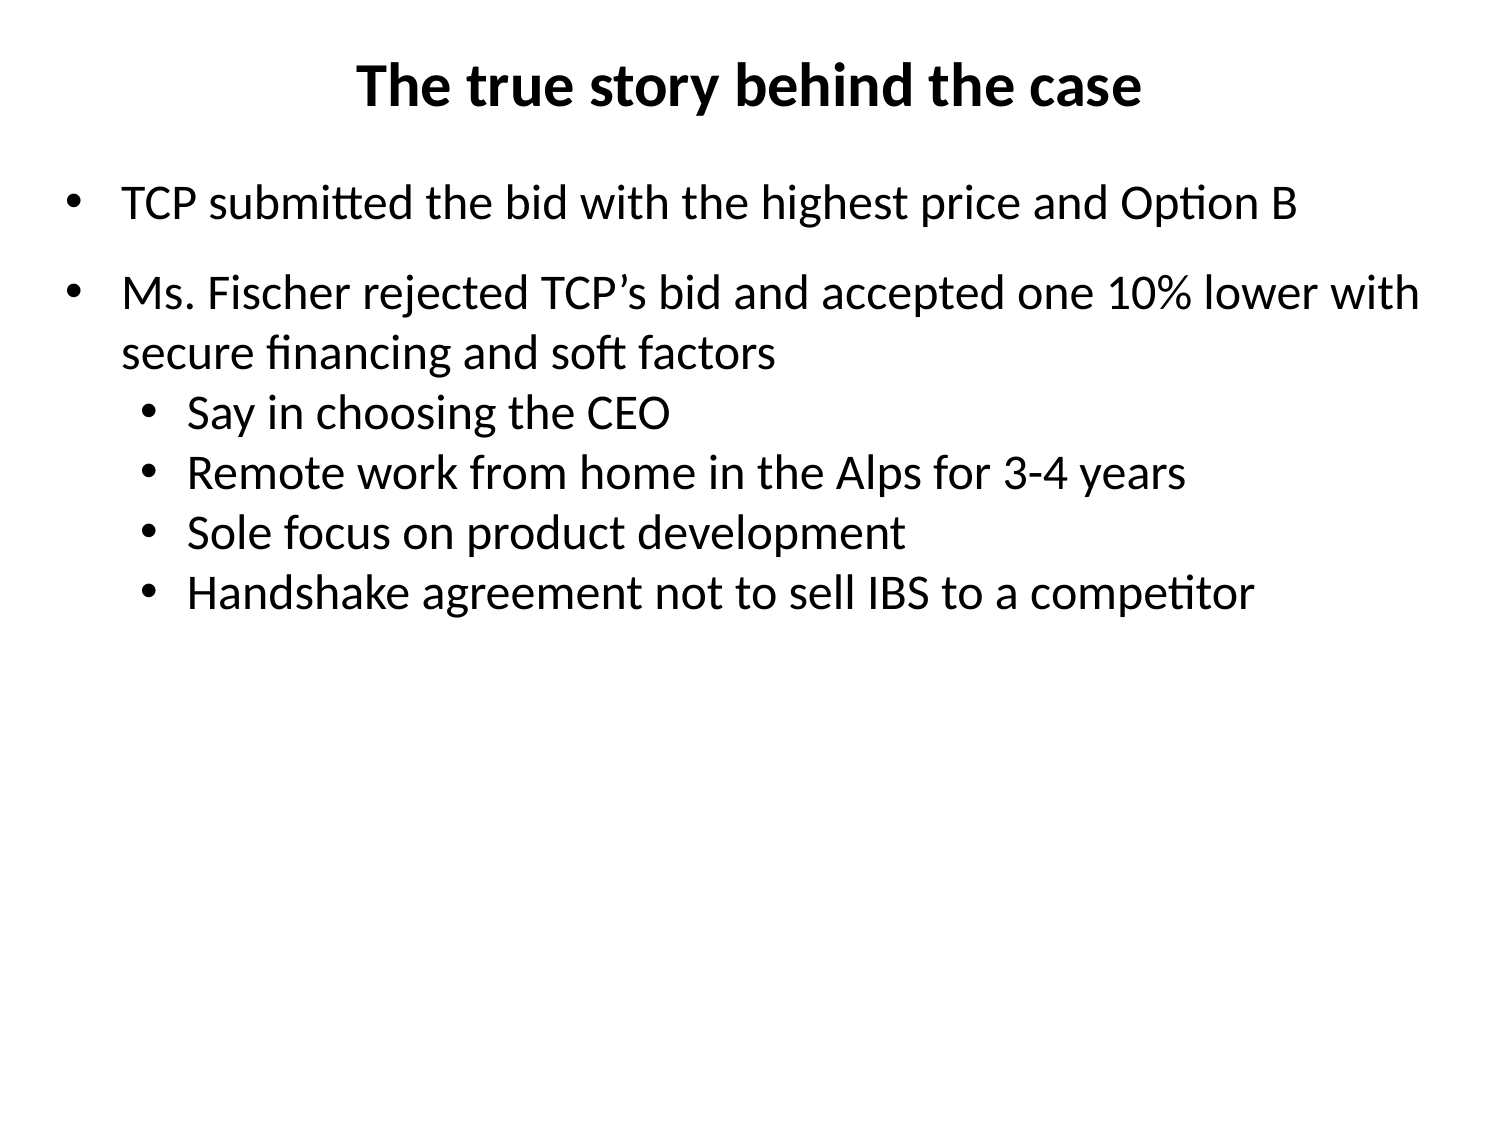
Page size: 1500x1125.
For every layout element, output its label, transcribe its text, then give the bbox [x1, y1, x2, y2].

list TCP submitted the bid with the highest price and Option B Ms. Fischer rejected TCP’s bid and accepted one 10% lower with secure financing and soft factors Say in choosing the CEO Remote work from home in the Alps for 3-4 years Sole focus on product development Handshake agreement not to sell IBS to a competitor [50, 162, 1438, 1088]
title The true story behind the case [75, 0, 1425, 162]
